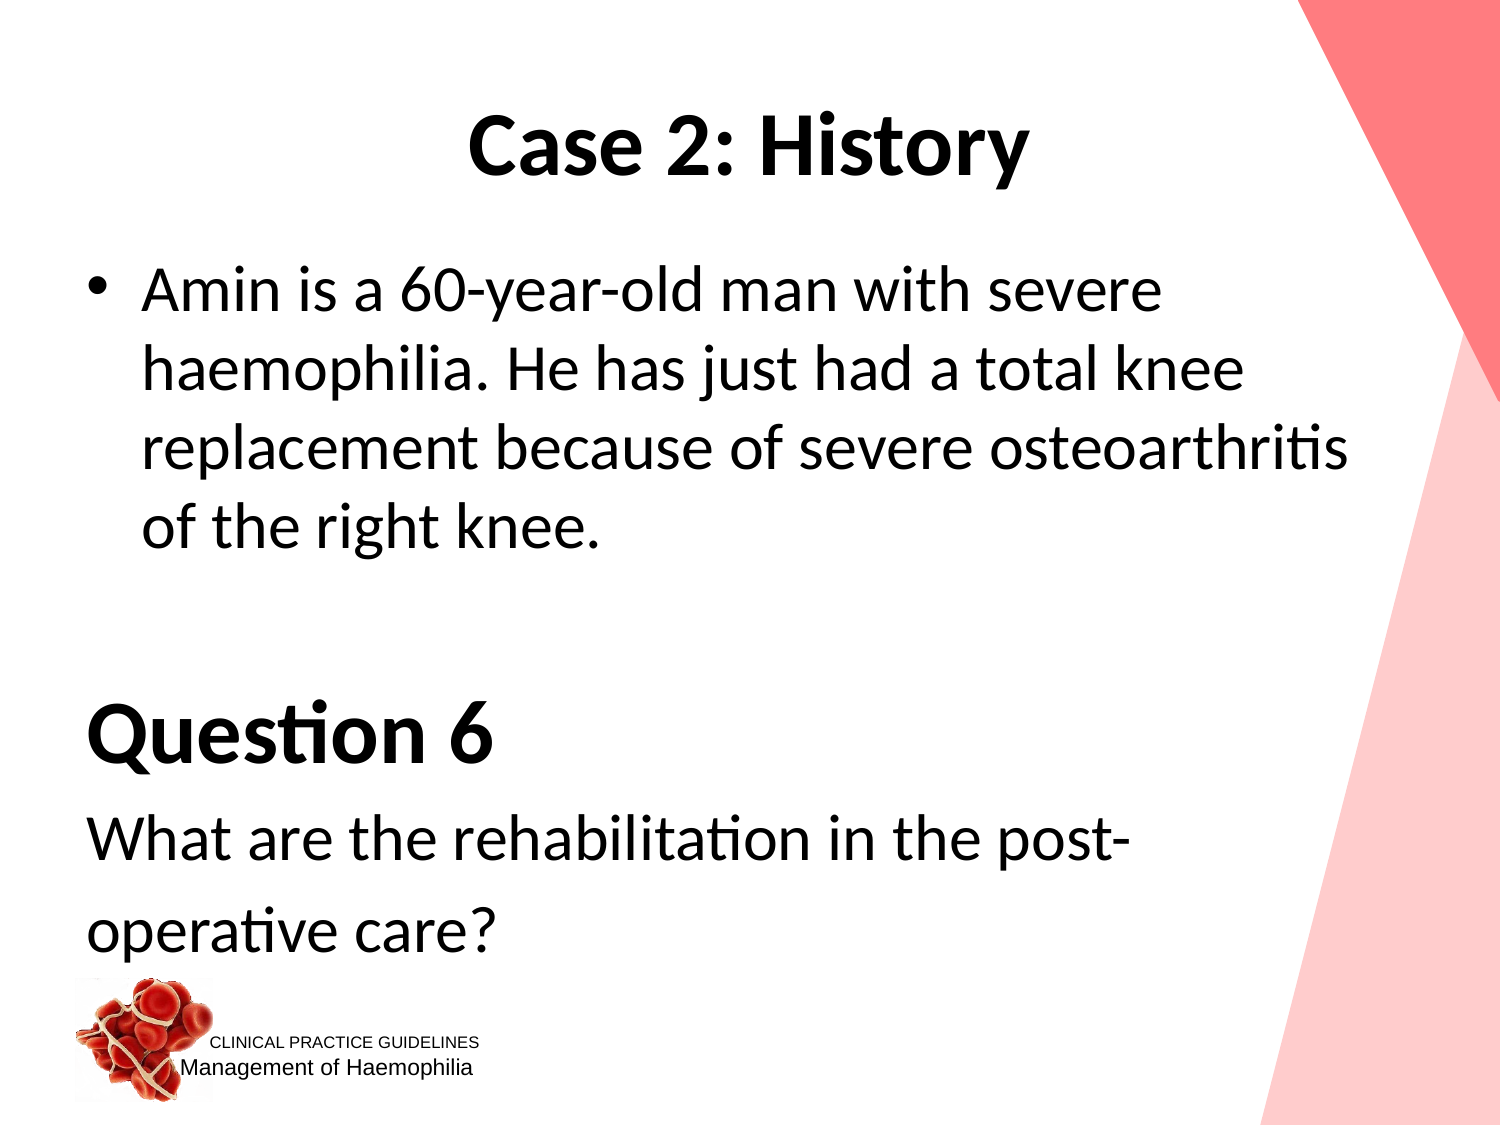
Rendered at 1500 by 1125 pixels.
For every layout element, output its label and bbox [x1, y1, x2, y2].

text_box [74, 0, 1500, 1125]
